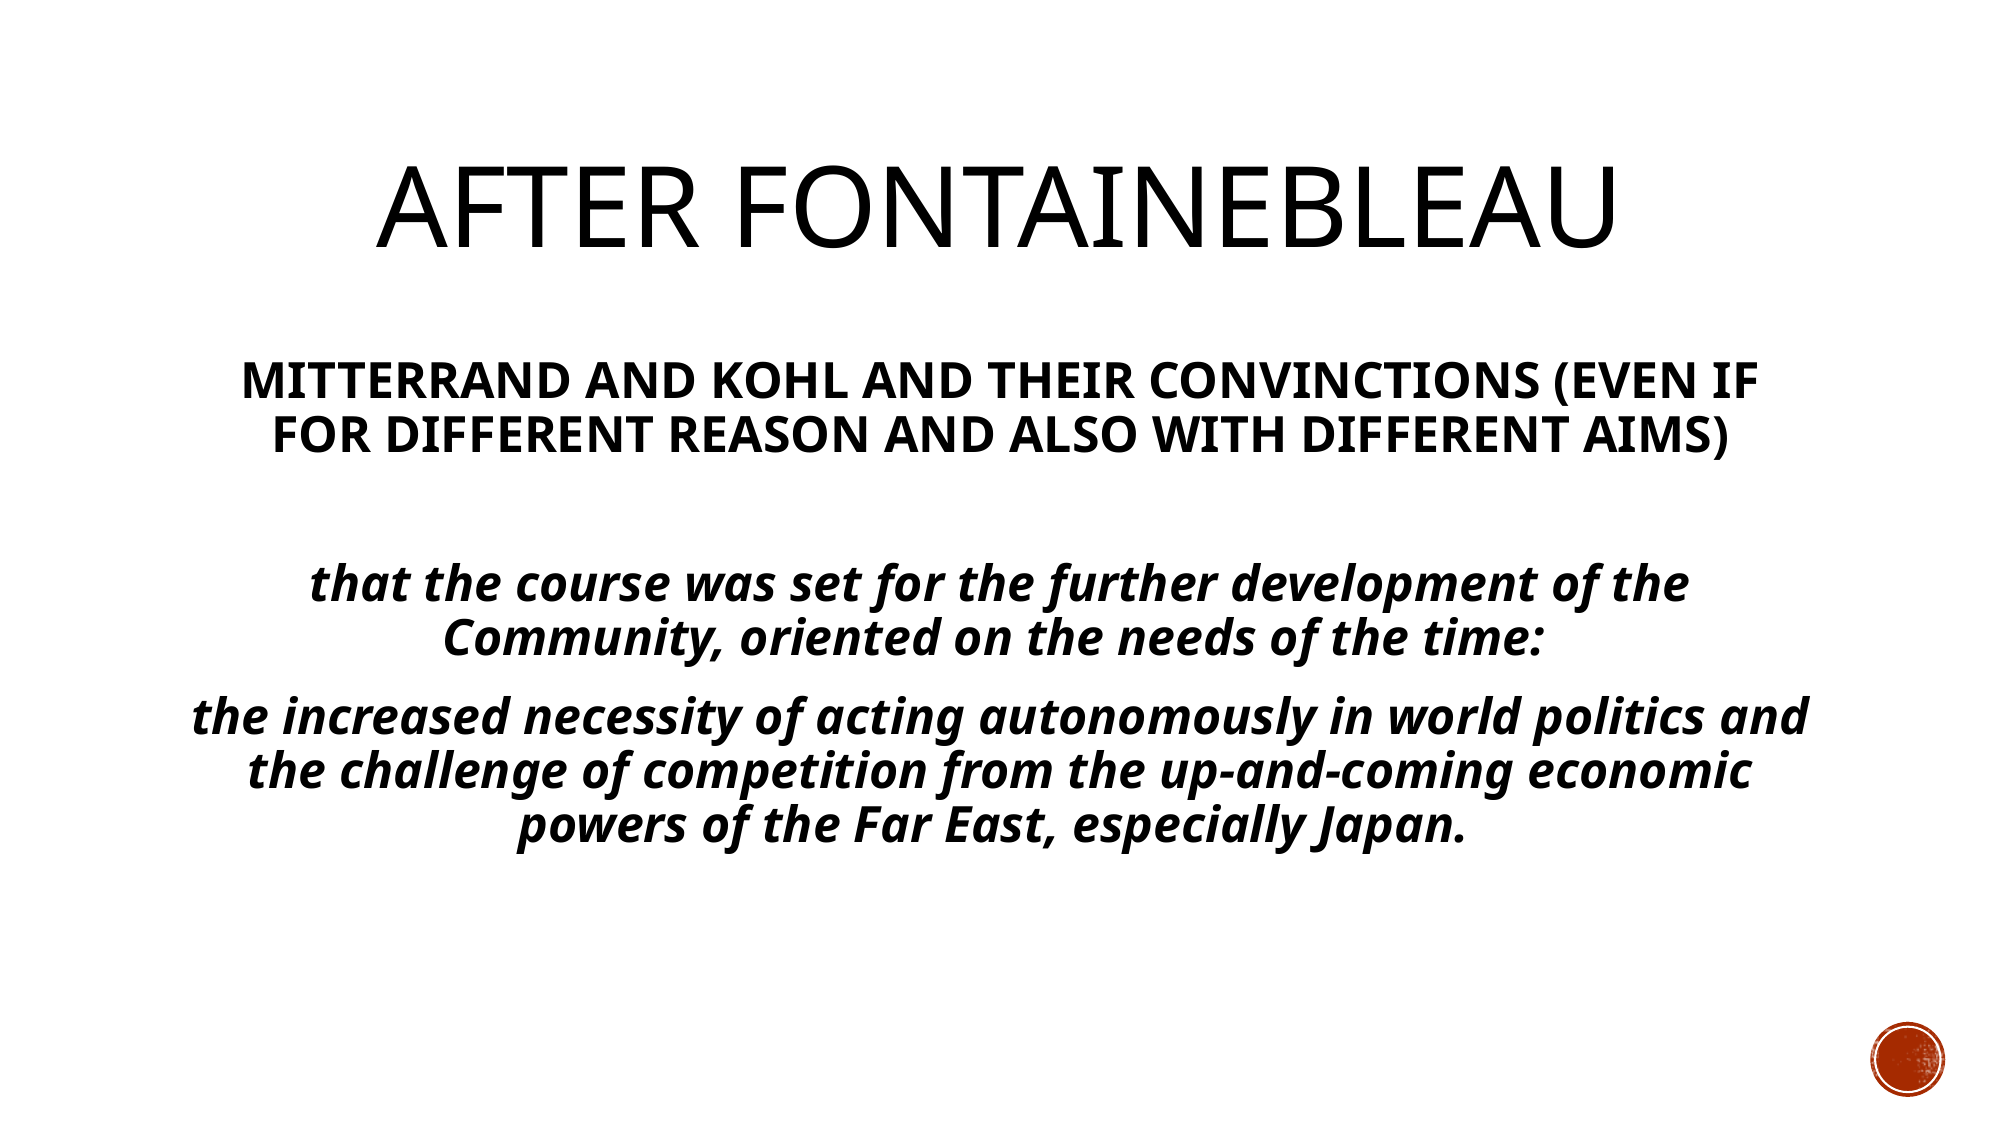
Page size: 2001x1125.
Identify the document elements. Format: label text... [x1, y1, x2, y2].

list MITTERRAND AND KOHL AND THEIR CONVINCTIONS (EVEN IF FOR DIFFERENT REASON AND ALSO WITH DIFFERENT AIMS) that the course was set for the further development of the Community, oriented on the needs of the time: the increased necessity of acting autonomously in world politics and the challenge of competition from the up-and-coming economic powers of the Far East, especially Japan. [175, 348, 1826, 1013]
title AFTER FONTAINEBLEAU [175, 79, 1826, 344]
